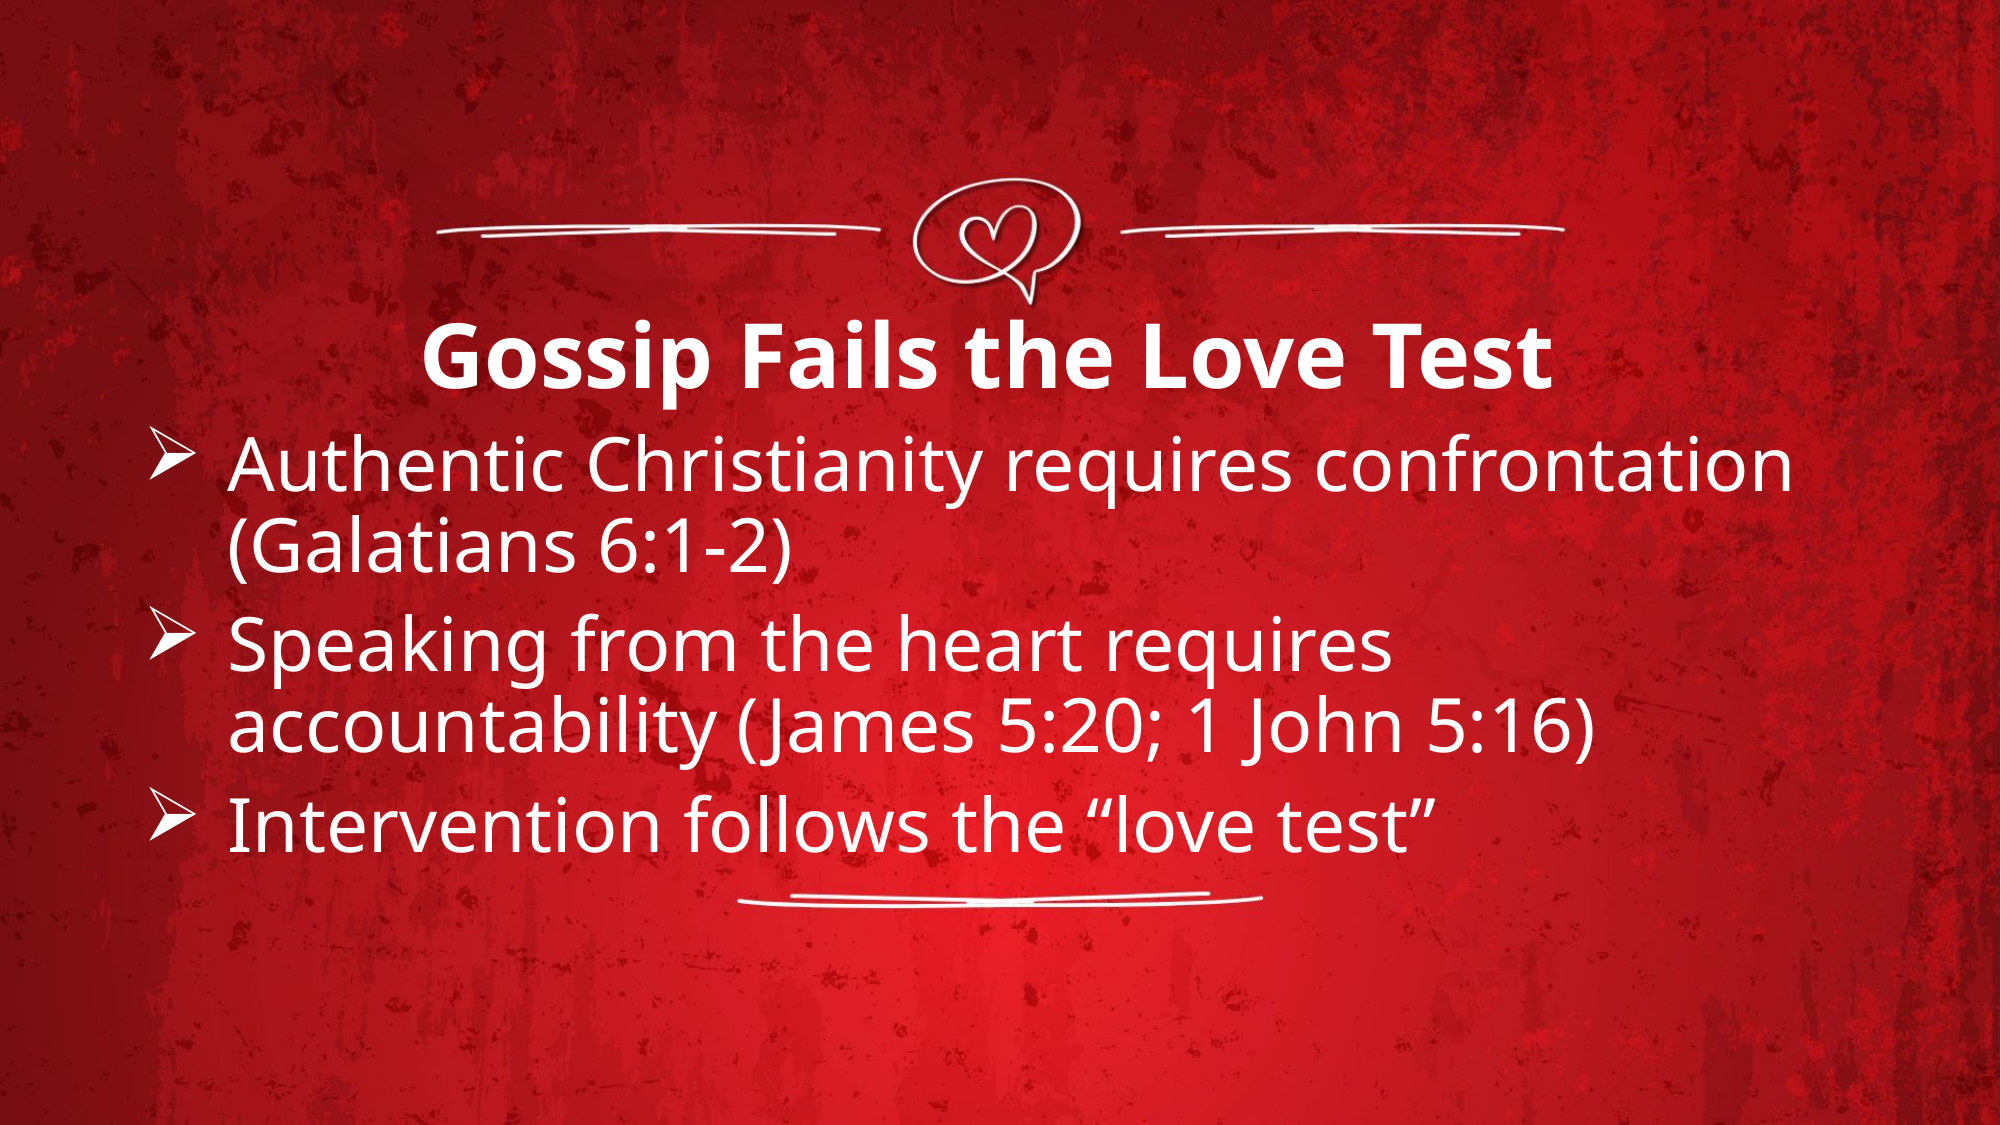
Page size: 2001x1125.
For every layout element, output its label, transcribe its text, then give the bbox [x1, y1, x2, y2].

list Gossip Fails the Love Test Authentic Christianity requires confrontation (Galatians 6:1-2) Speaking from the heart requires accountability (James 5:20; 1 John 5:16) Intervention follows the “love test” [128, 301, 1847, 879]
picture [0, 0, 2001, 1125]
